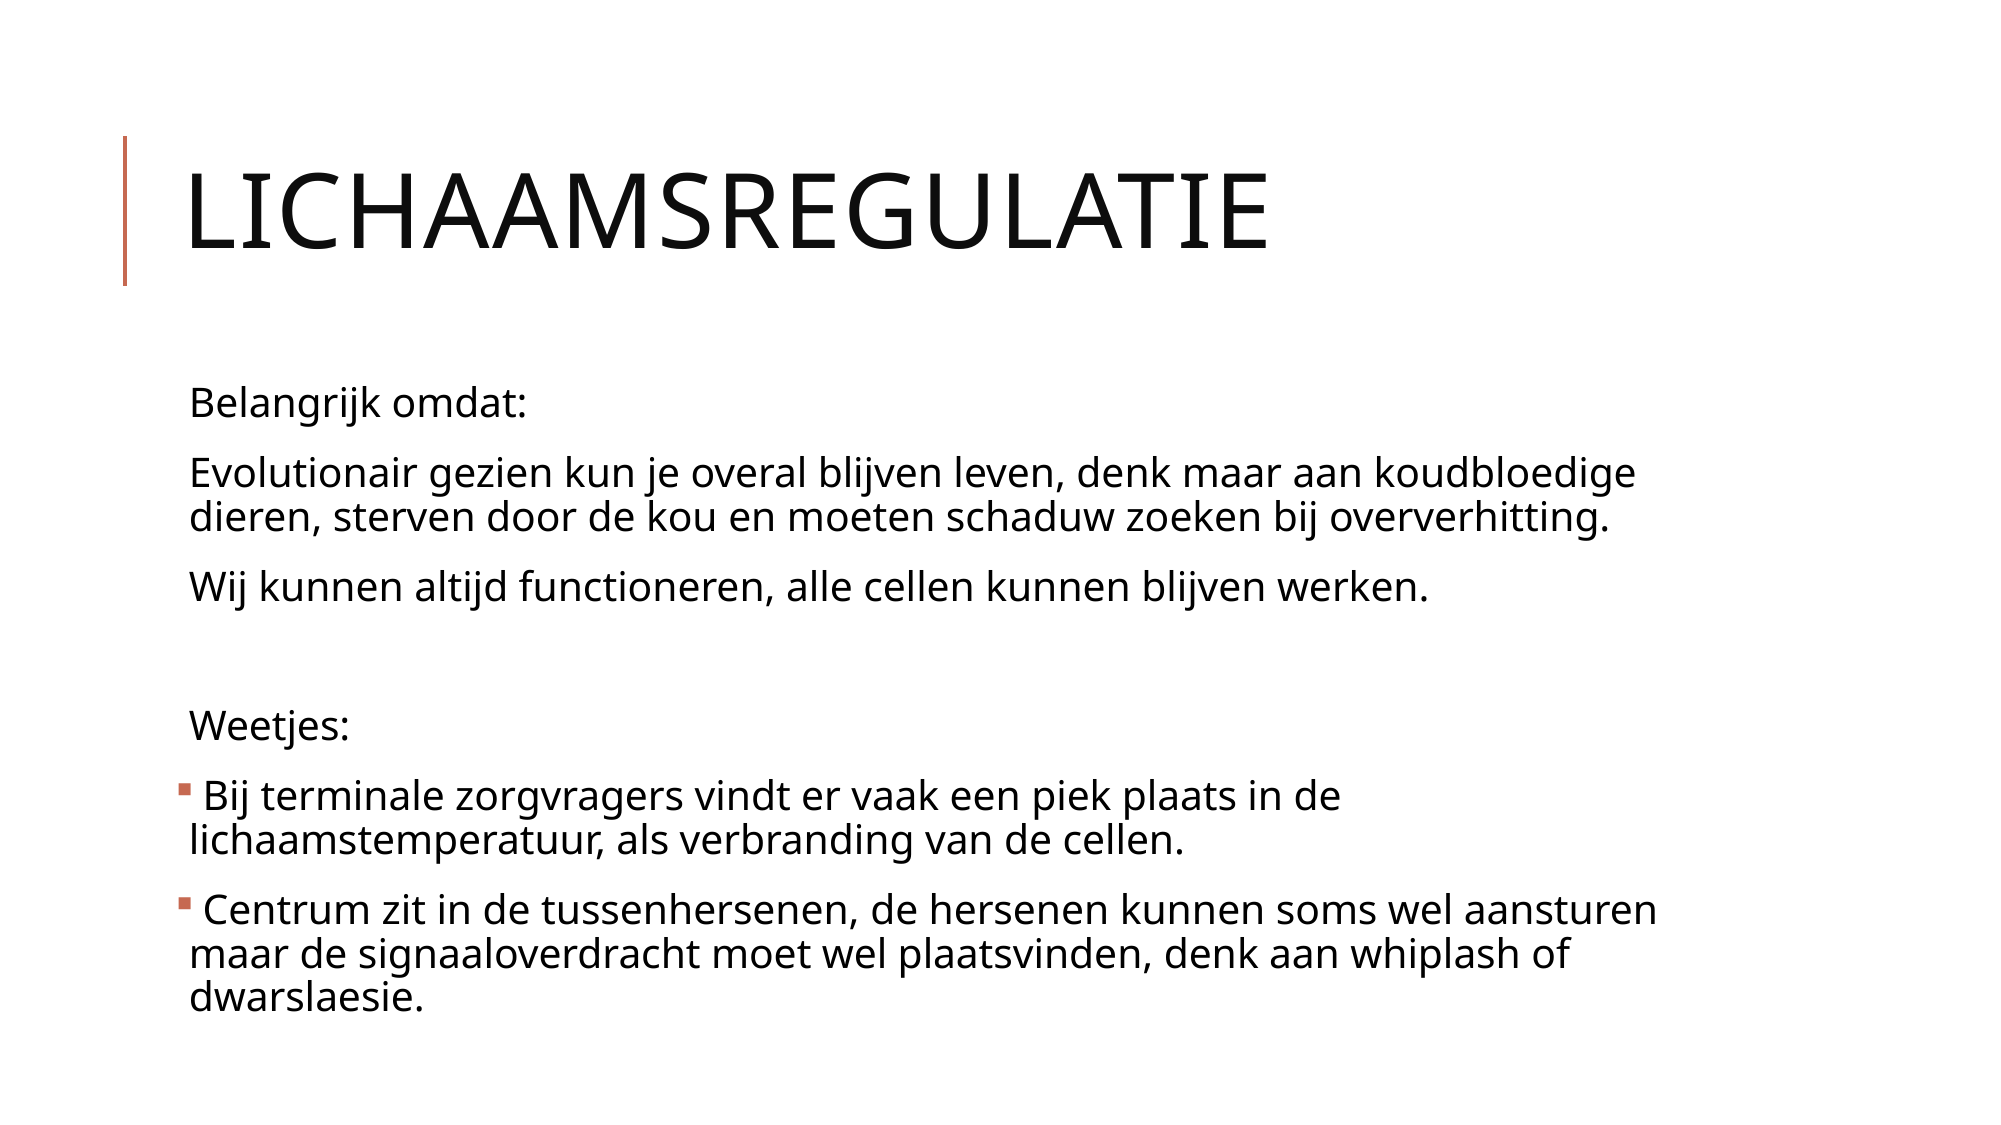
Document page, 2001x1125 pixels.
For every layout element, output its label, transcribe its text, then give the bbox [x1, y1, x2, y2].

list Belangrijk omdat: Evolutionair gezien kun je overal blijven leven, denk maar aan koudbloedige dieren, sterven door de kou en moeten schaduw zoeken bij oververhitting. Wij kunnen altijd functioneren, alle cellen kunnen blijven werken. Weetjes: Bij terminale zorgvragers vindt er vaak een piek plaats in de lichaamstemperatuur, als verbranding van de cellen. Centrum zit in de tussenhersenen, de hersenen kunnen soms wel aansturen maar de signaaloverdracht moet wel plaatsvinden, denk aan whiplash of dwarslaesie. [168, 375, 1763, 1035]
title Lichaamsregulatie [168, 96, 1763, 342]
